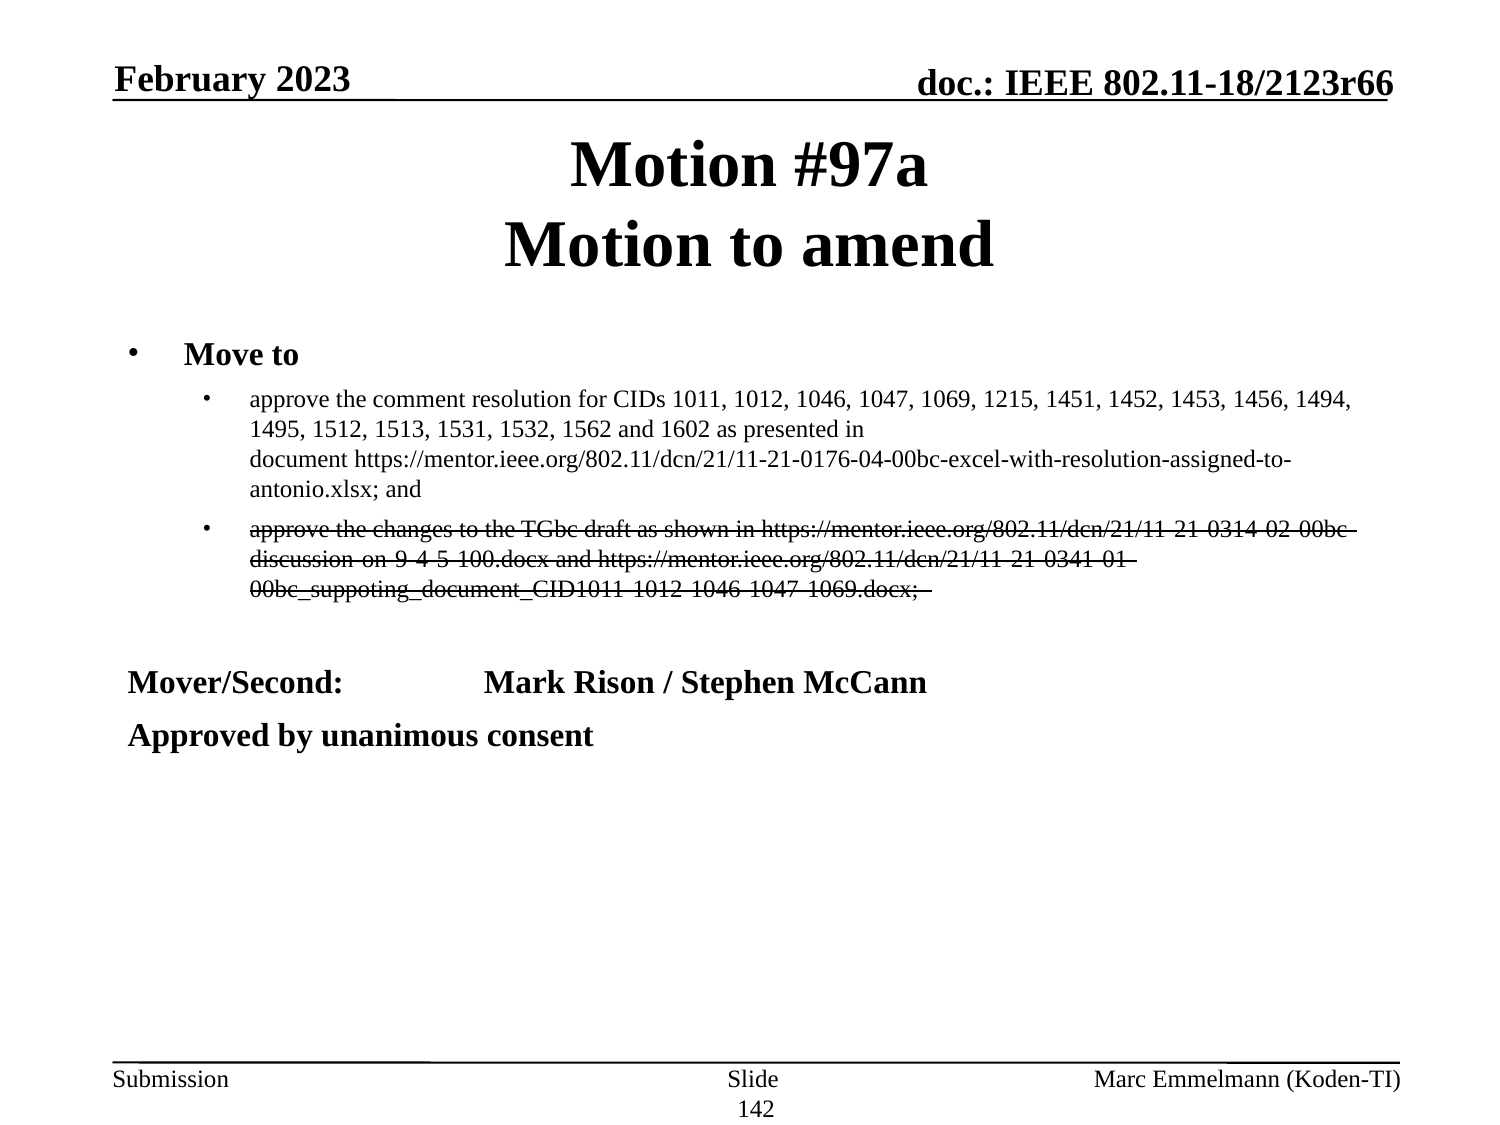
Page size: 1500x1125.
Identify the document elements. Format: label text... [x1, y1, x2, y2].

footer Marc Emmelmann (Koden-TI) [878, 1061, 1402, 1093]
list Move to approve the comment resolution for CIDs 1011, 1012, 1046, 1047, 1069, 1215, 1451, 1452, 1453, 1456, 1494, 1495, 1512, 1513, 1531, 1532, 1562 and 1602 as presented in document https://mentor.ieee.org/802.11/dcn/21/11-21-0176-04-00bc-excel-with-resolution-assigned-to-antonio.xlsx; and approve the changes to the TGbc draft as shown in https://mentor.ieee.org/802.11/dcn/21/11-21-0314-02-00bc-discussion-on-9-4-5-100.docx and https://mentor.ieee.org/802.11/dcn/21/11-21-0341-01-00bc_suppoting_document_CID1011-1012-1046-1047-1069.docx; Mover/Second: Mark Rison / Stephen McCann Approved by unanimous consent [112, 324, 1388, 1000]
title Motion #97a Motion to amend [112, 112, 1388, 288]
slide_number Slide 142 [712, 1061, 800, 1123]
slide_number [114, 54, 423, 100]
